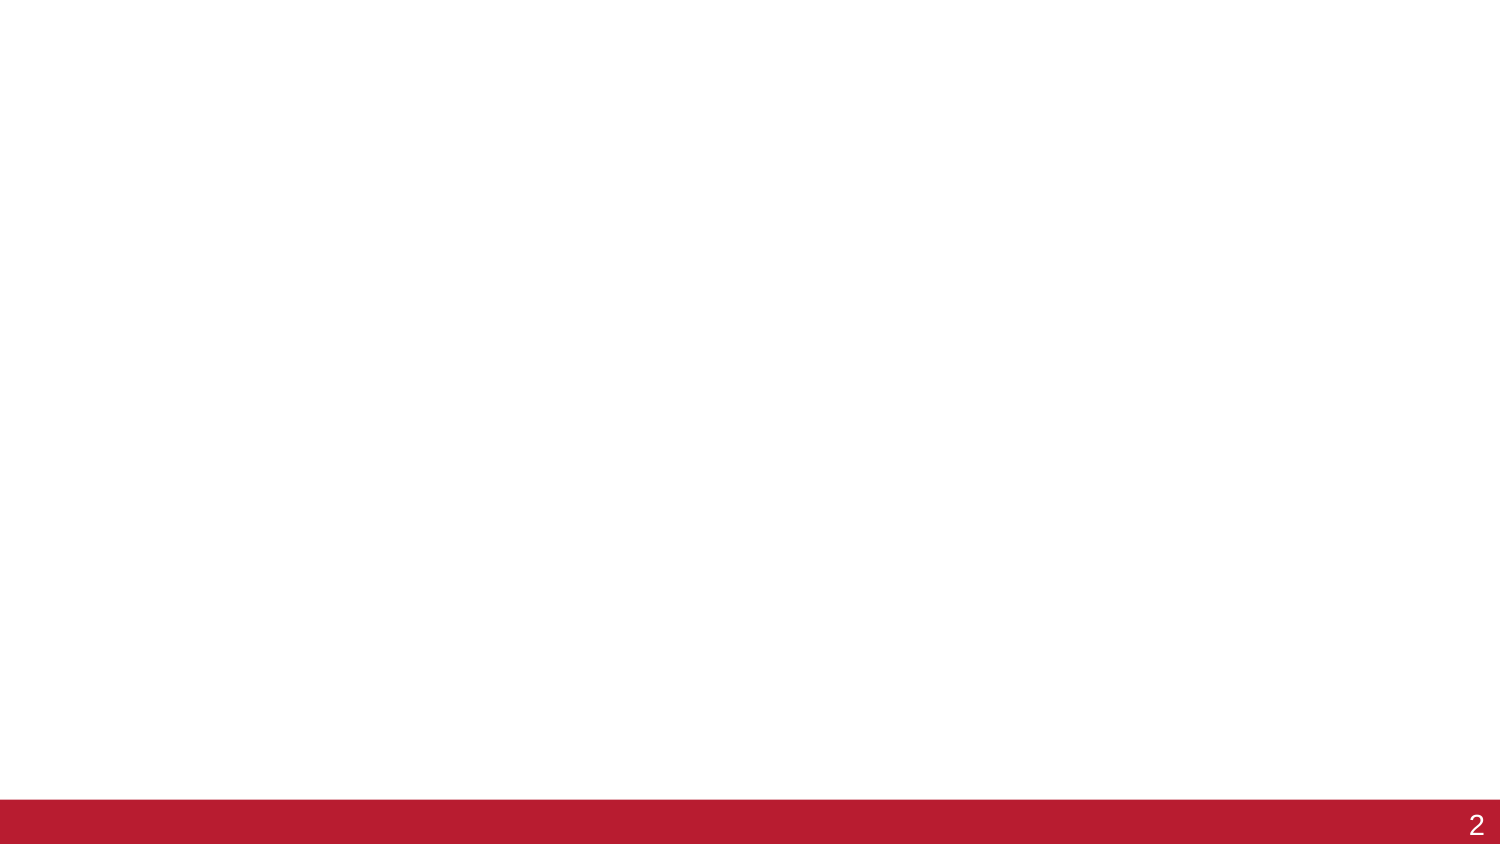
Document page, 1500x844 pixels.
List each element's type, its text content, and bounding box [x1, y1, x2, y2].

slide_number 2 [1416, 810, 1500, 844]
